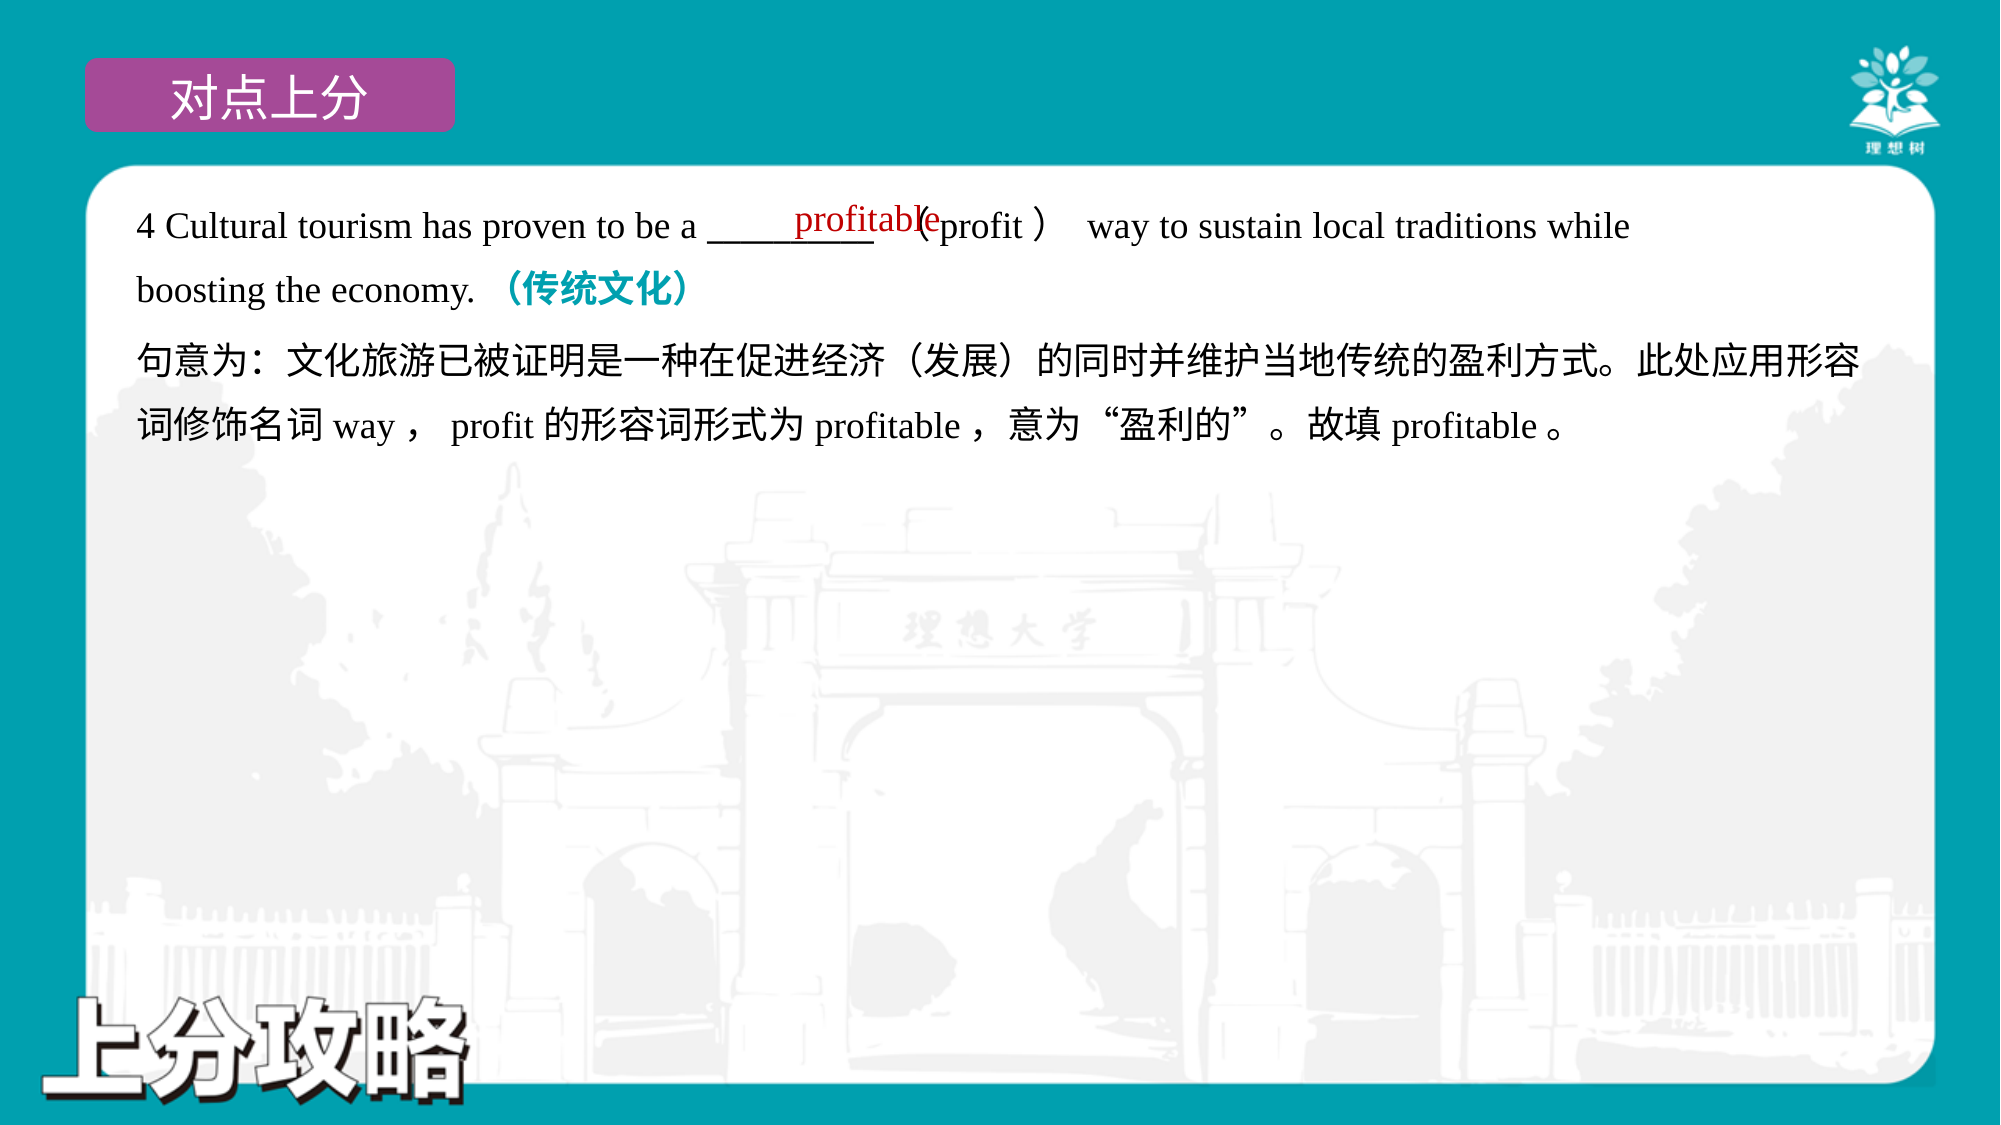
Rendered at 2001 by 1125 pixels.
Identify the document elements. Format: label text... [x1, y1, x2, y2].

text_box 4 Cultural tourism has proven to be a __________ （profit） way to sustain local traditions while boosting the economy.（传统文化） [136, 176, 1865, 304]
text_box 句意为：文化旅游已被证明是一种在促进经济（发展）的同时并维护当地传统的盈利方式。此处应用形容 词修饰名词way，profit的形容词形式为profitable，意为“盈利的”。故填profitable。 [136, 312, 1865, 440]
text_box profitable [781, 169, 955, 232]
picture [0, 0, 2000, 1125]
